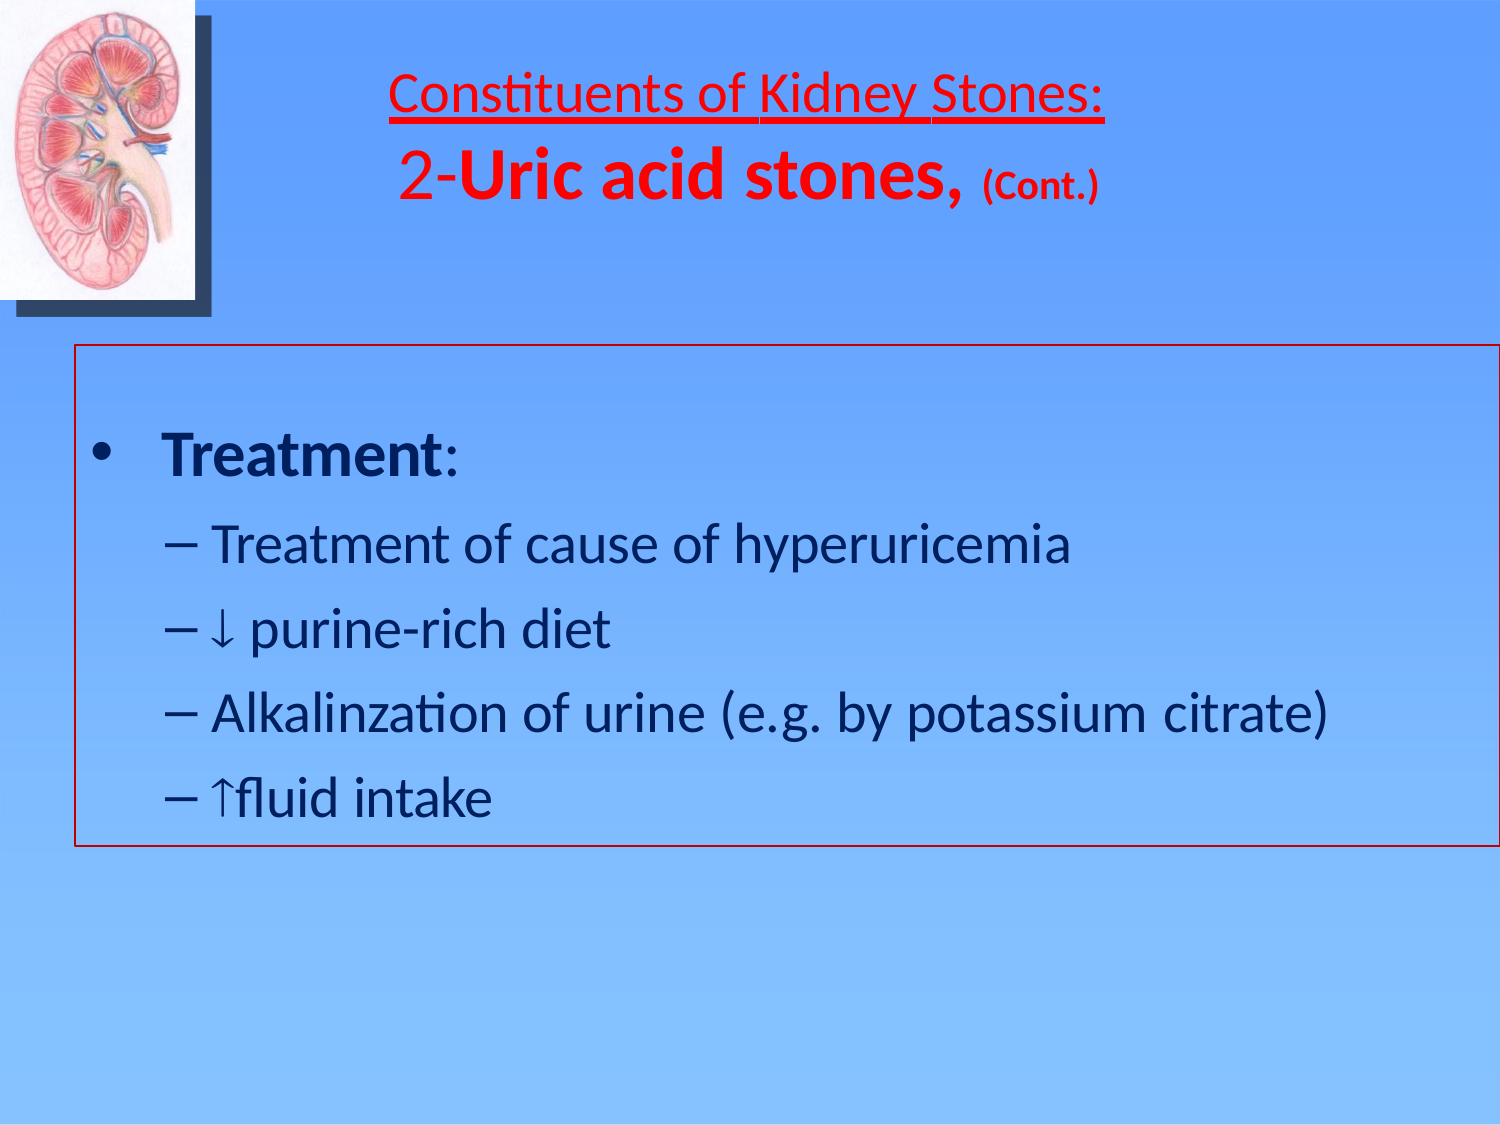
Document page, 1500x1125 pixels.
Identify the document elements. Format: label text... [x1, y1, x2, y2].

picture [0, 0, 1500, 1125]
text_box Treatment: Treatment of cause of hyperuricemia  purine-rich diet Alkalinzation of urine (e.g. by potassium citrate) fluid intake [87, 410, 1343, 830]
text_box [16, 15, 212, 317]
text_box [0, 0, 196, 300]
title 2-Uric acid stones, (Cont.) [212, 33, 1380, 313]
text_box [74, 345, 1500, 846]
